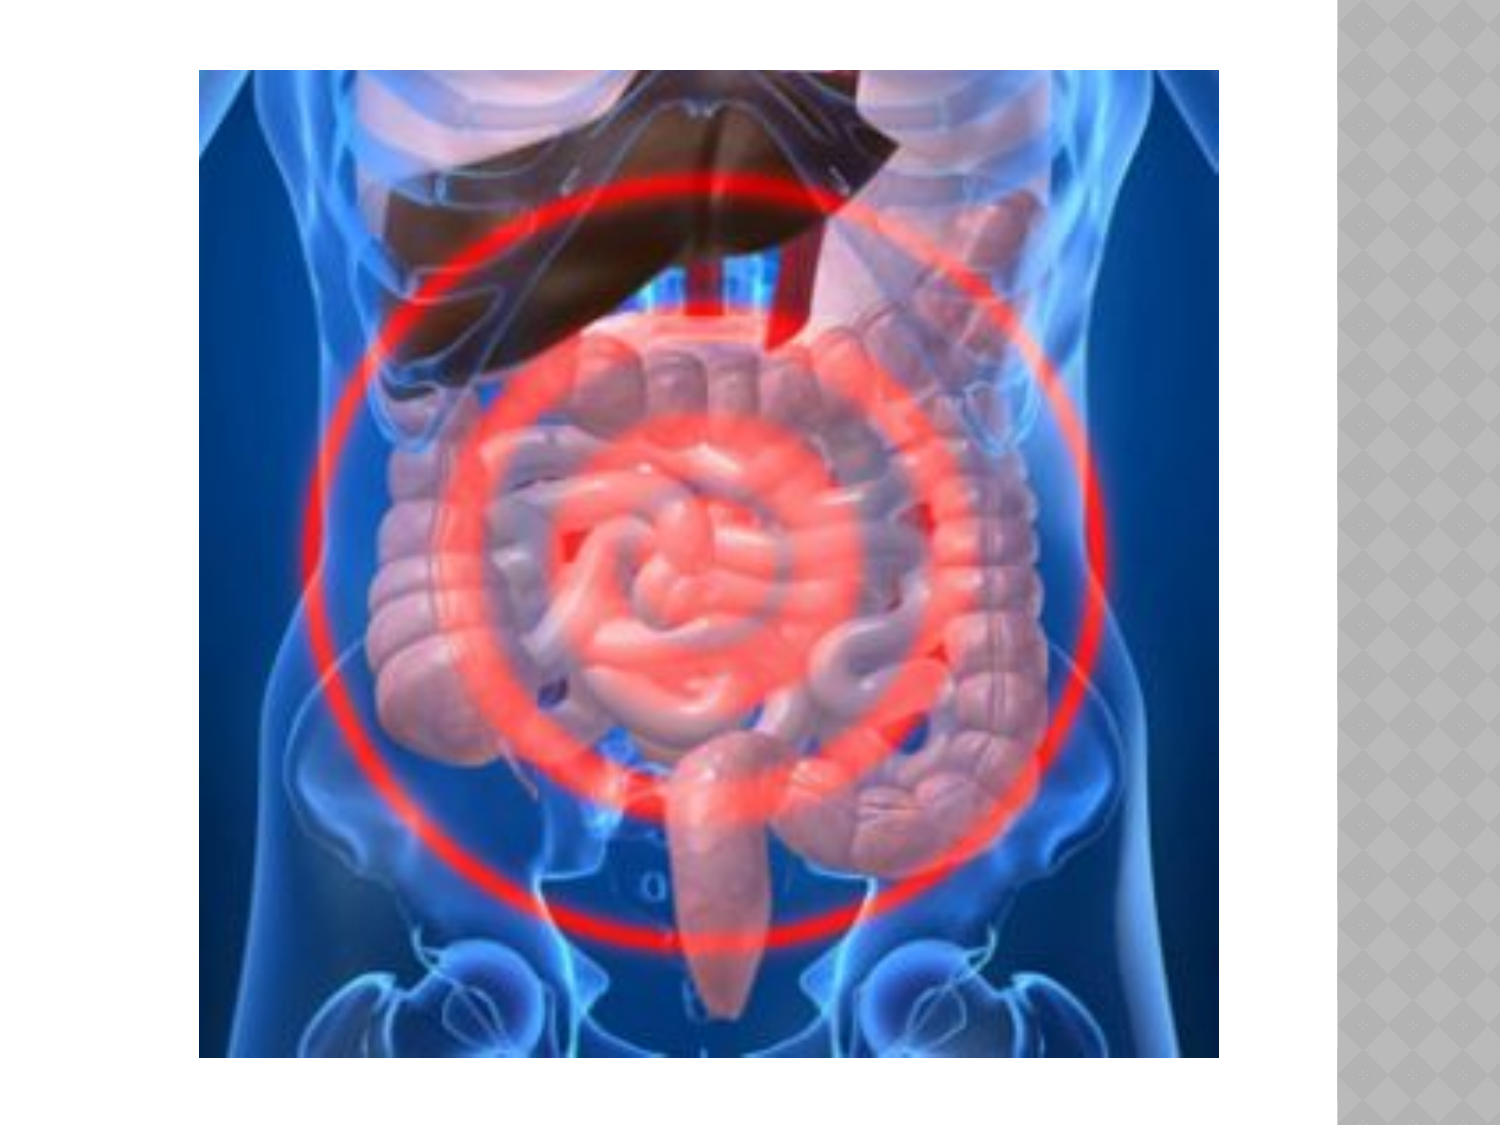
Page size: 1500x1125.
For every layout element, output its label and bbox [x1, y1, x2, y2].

list [198, 69, 1219, 1059]
